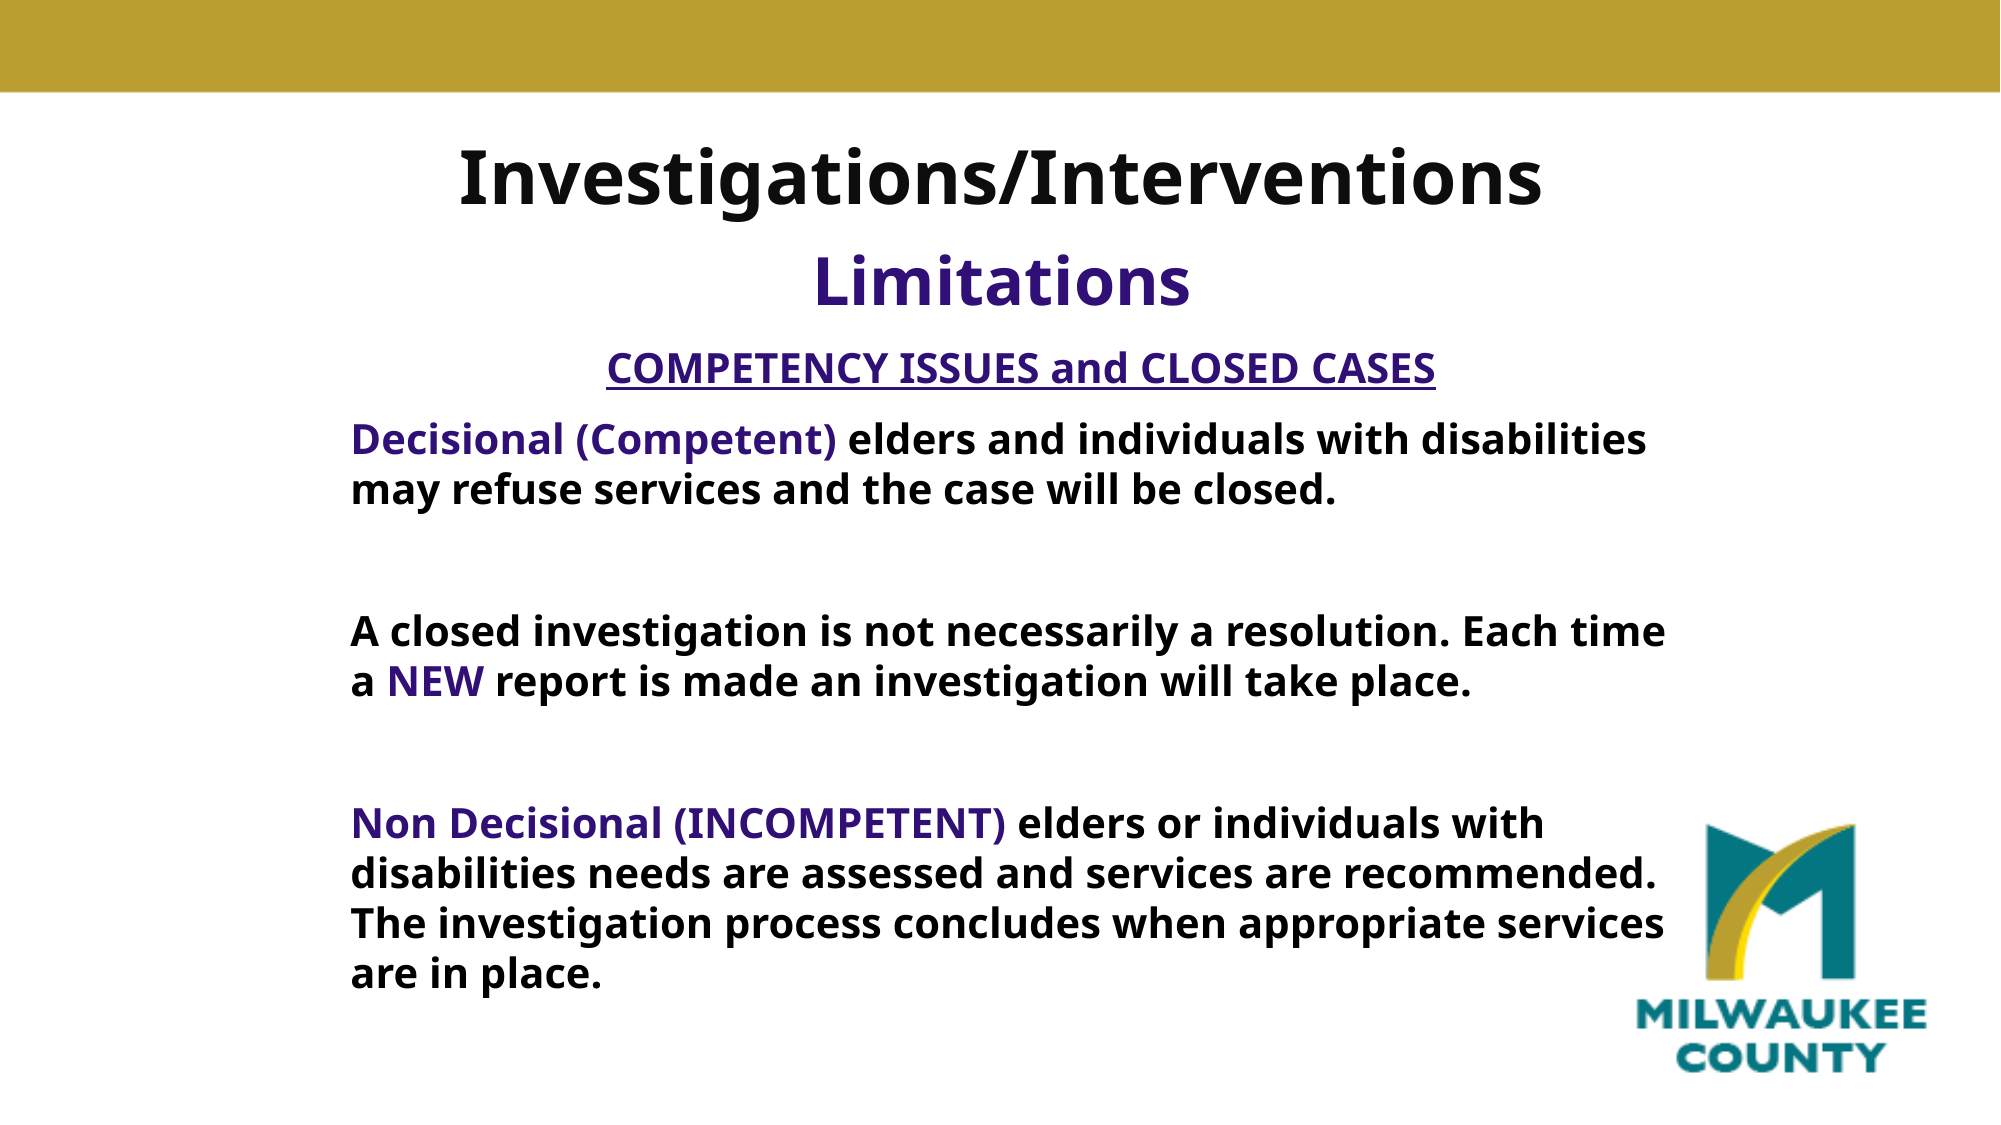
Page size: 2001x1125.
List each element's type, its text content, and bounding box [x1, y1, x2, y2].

text_box Limitations [547, 228, 1457, 329]
text_box COMPETENCY ISSUES and CLOSED CASES Decisional (Competent) elders and individuals with disabilities may refuse services and the case will be closed. A closed investigation is not necessarily a resolution. Each time a NEW report is made an investigation will take place. Non Decisional (INCOMPETENT) elders or individuals with disabilities needs are assessed and services are recommended. The investigation process concludes when appropriate services are in place. [335, 334, 1707, 1004]
picture [0, 0, 2000, 1125]
text_box Investigations/Interventions [297, 122, 1707, 228]
